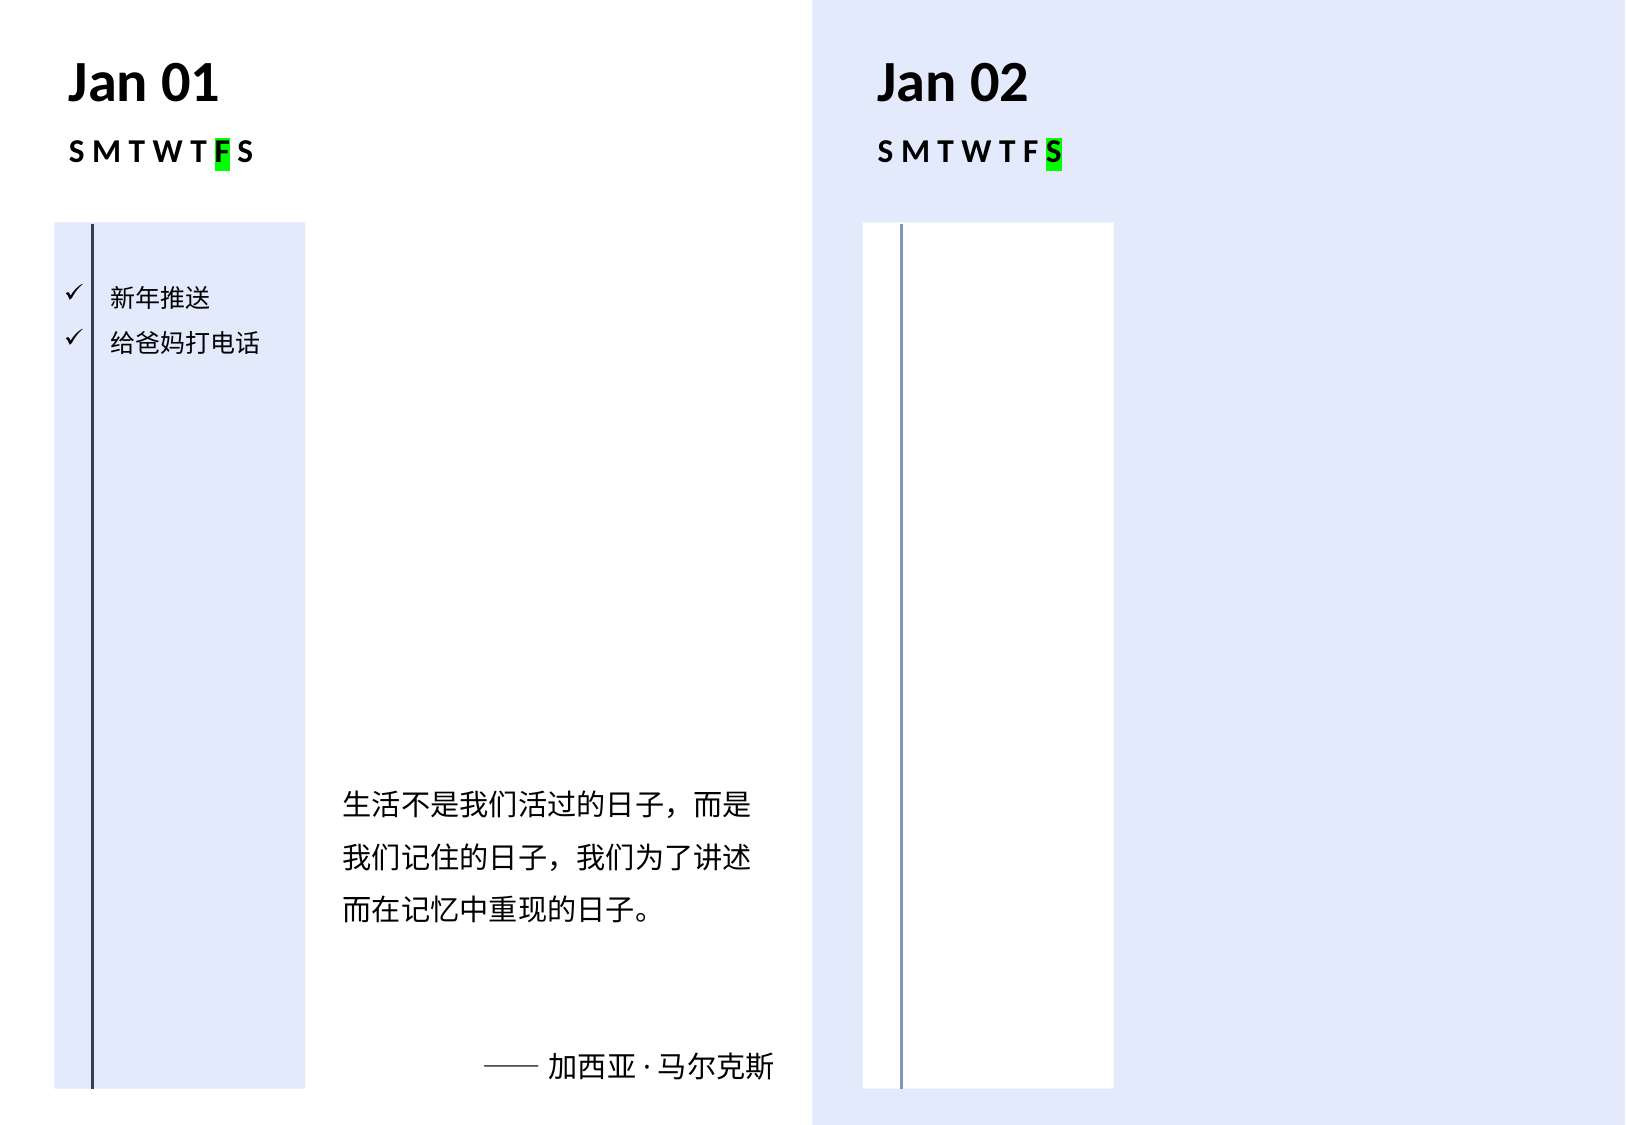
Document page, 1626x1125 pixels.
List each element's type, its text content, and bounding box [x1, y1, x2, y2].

text_box [862, 221, 1115, 1090]
text_box S M T W T F S [862, 121, 1114, 177]
text_box [53, 221, 306, 260]
text_box Jan 01 [54, 36, 306, 121]
text_box 新年推送 给爸妈打电话 [49, 260, 92, 365]
text_box [811, 0, 1625, 1125]
text_box [53, 365, 306, 1090]
text_box 新年推送 给爸妈打电话 [93, 260, 319, 365]
text_box S M T W T F S [54, 121, 306, 177]
text_box Jan 02 [862, 36, 1114, 121]
text_box 生活不是我们活过的日子，而是我们记住的日子，我们为了讲述而在记忆中重现的日子。 ——加西亚·马尔克斯 [327, 761, 790, 1092]
